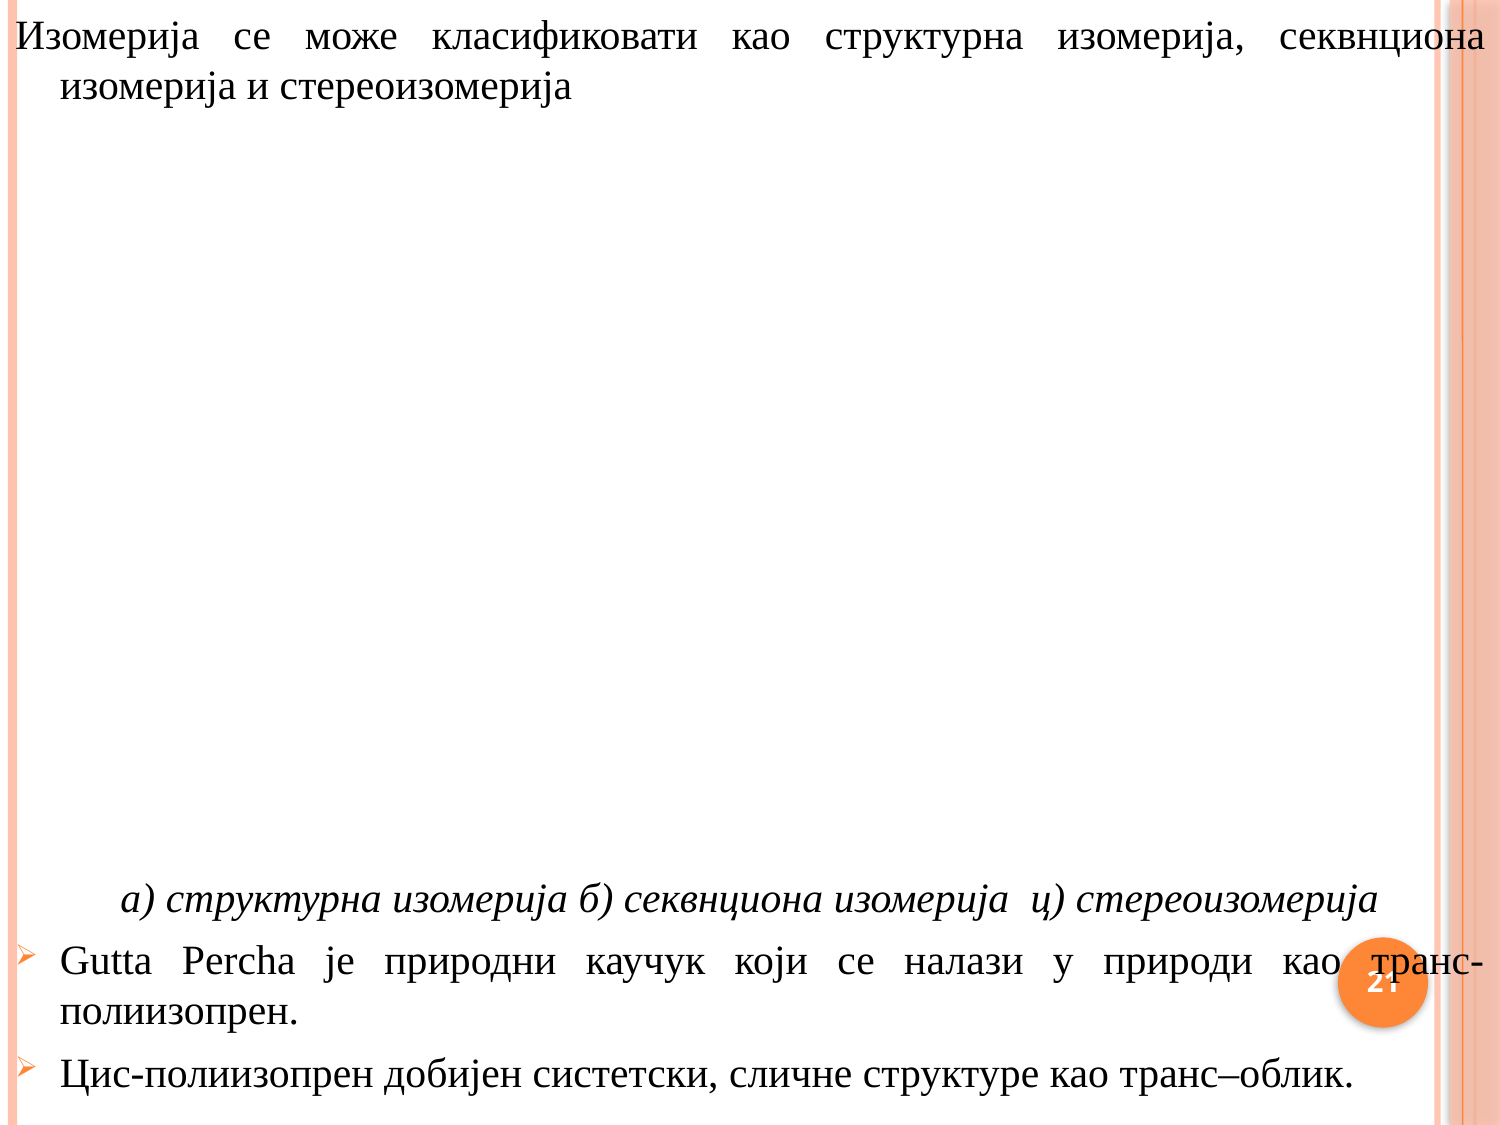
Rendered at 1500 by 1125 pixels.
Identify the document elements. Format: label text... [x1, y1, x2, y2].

list Изомерија се може класификовати као структурна изомерија, секвнциона изомерија и стереоизомерија а) структурна изомерија б) секвнциона изомерија ц) стереоизомерија Gutta Percha је природни каучук који се налази у природи као транс-полиизопрен. Цис-полиизопрен добијен систетски, сличне структуре као транс–облик. [0, 0, 1500, 1125]
